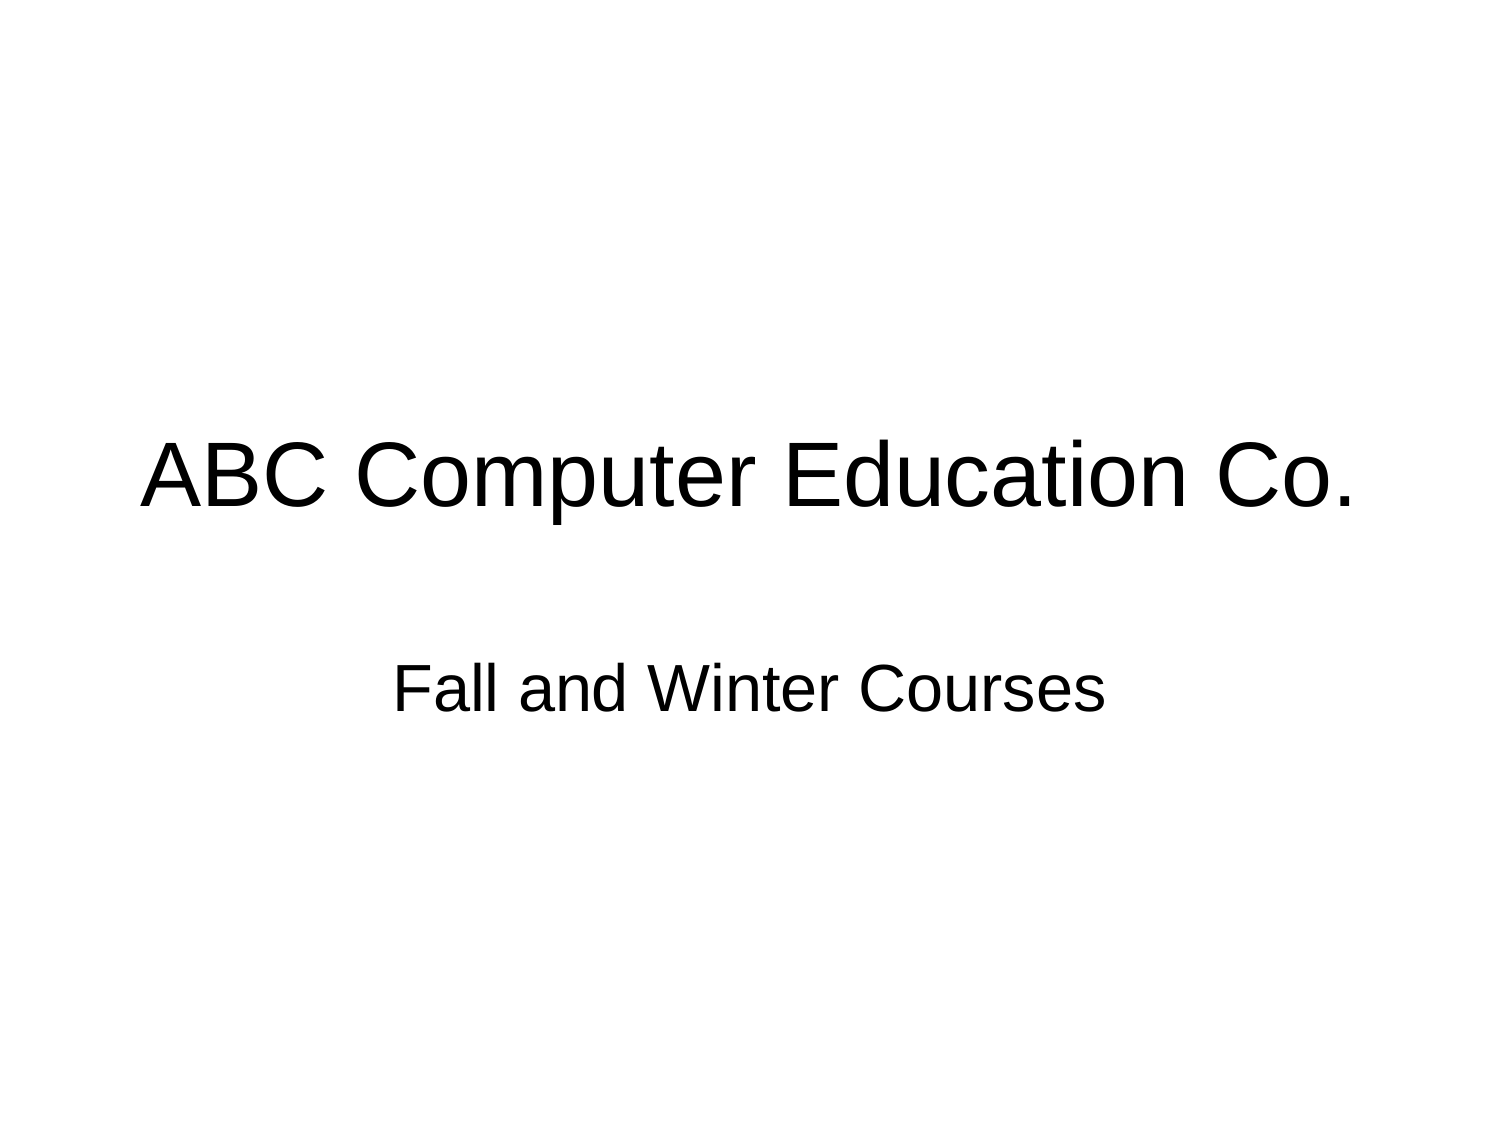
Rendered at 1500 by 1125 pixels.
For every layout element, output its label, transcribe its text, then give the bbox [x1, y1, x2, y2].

title ABC Computer Education Co. [112, 349, 1388, 591]
subtitle Fall and Winter Courses [224, 637, 1276, 926]
